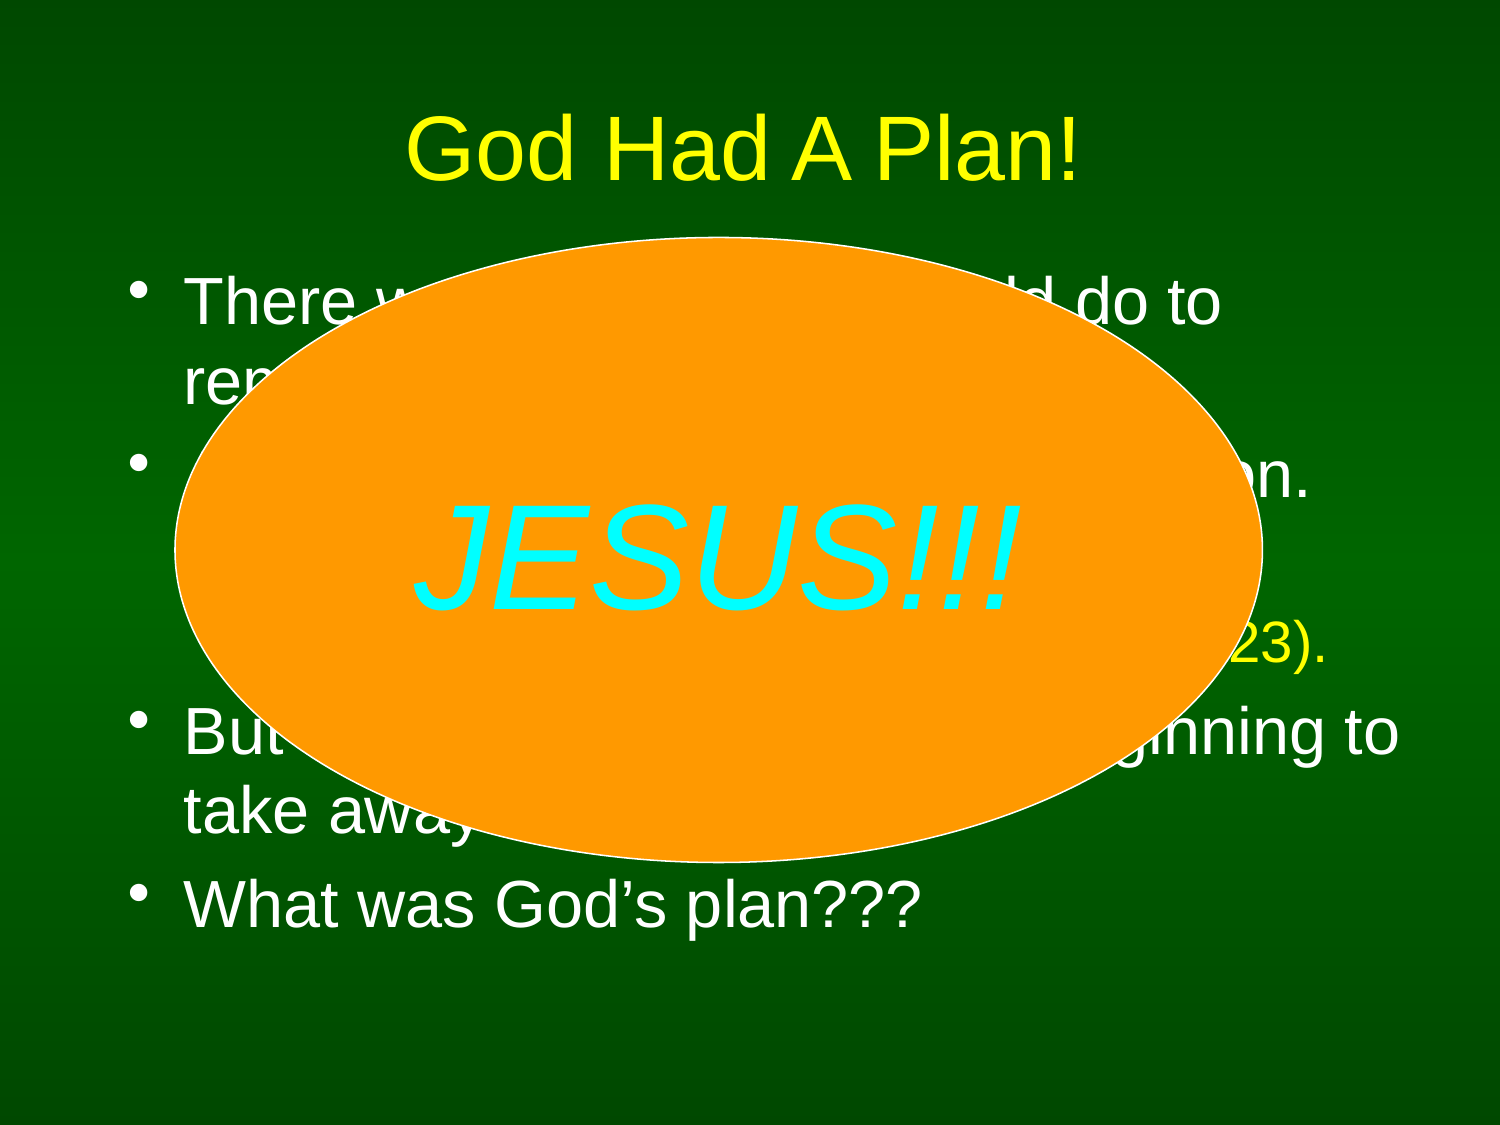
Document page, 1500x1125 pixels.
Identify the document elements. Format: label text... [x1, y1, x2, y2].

title God Had A Plan! [50, 50, 1438, 238]
text_box JESUS!!! [174, 237, 1263, 863]
list There was nothing man could do to remove his sin. All who sin are doomed to destruction. All have sinned (Romans 3:23). The wages of sin is death (Romans 6:23). But God had a plan from the beginning to take away man’s sin! What was God’s plan??? [112, 249, 1463, 1013]
